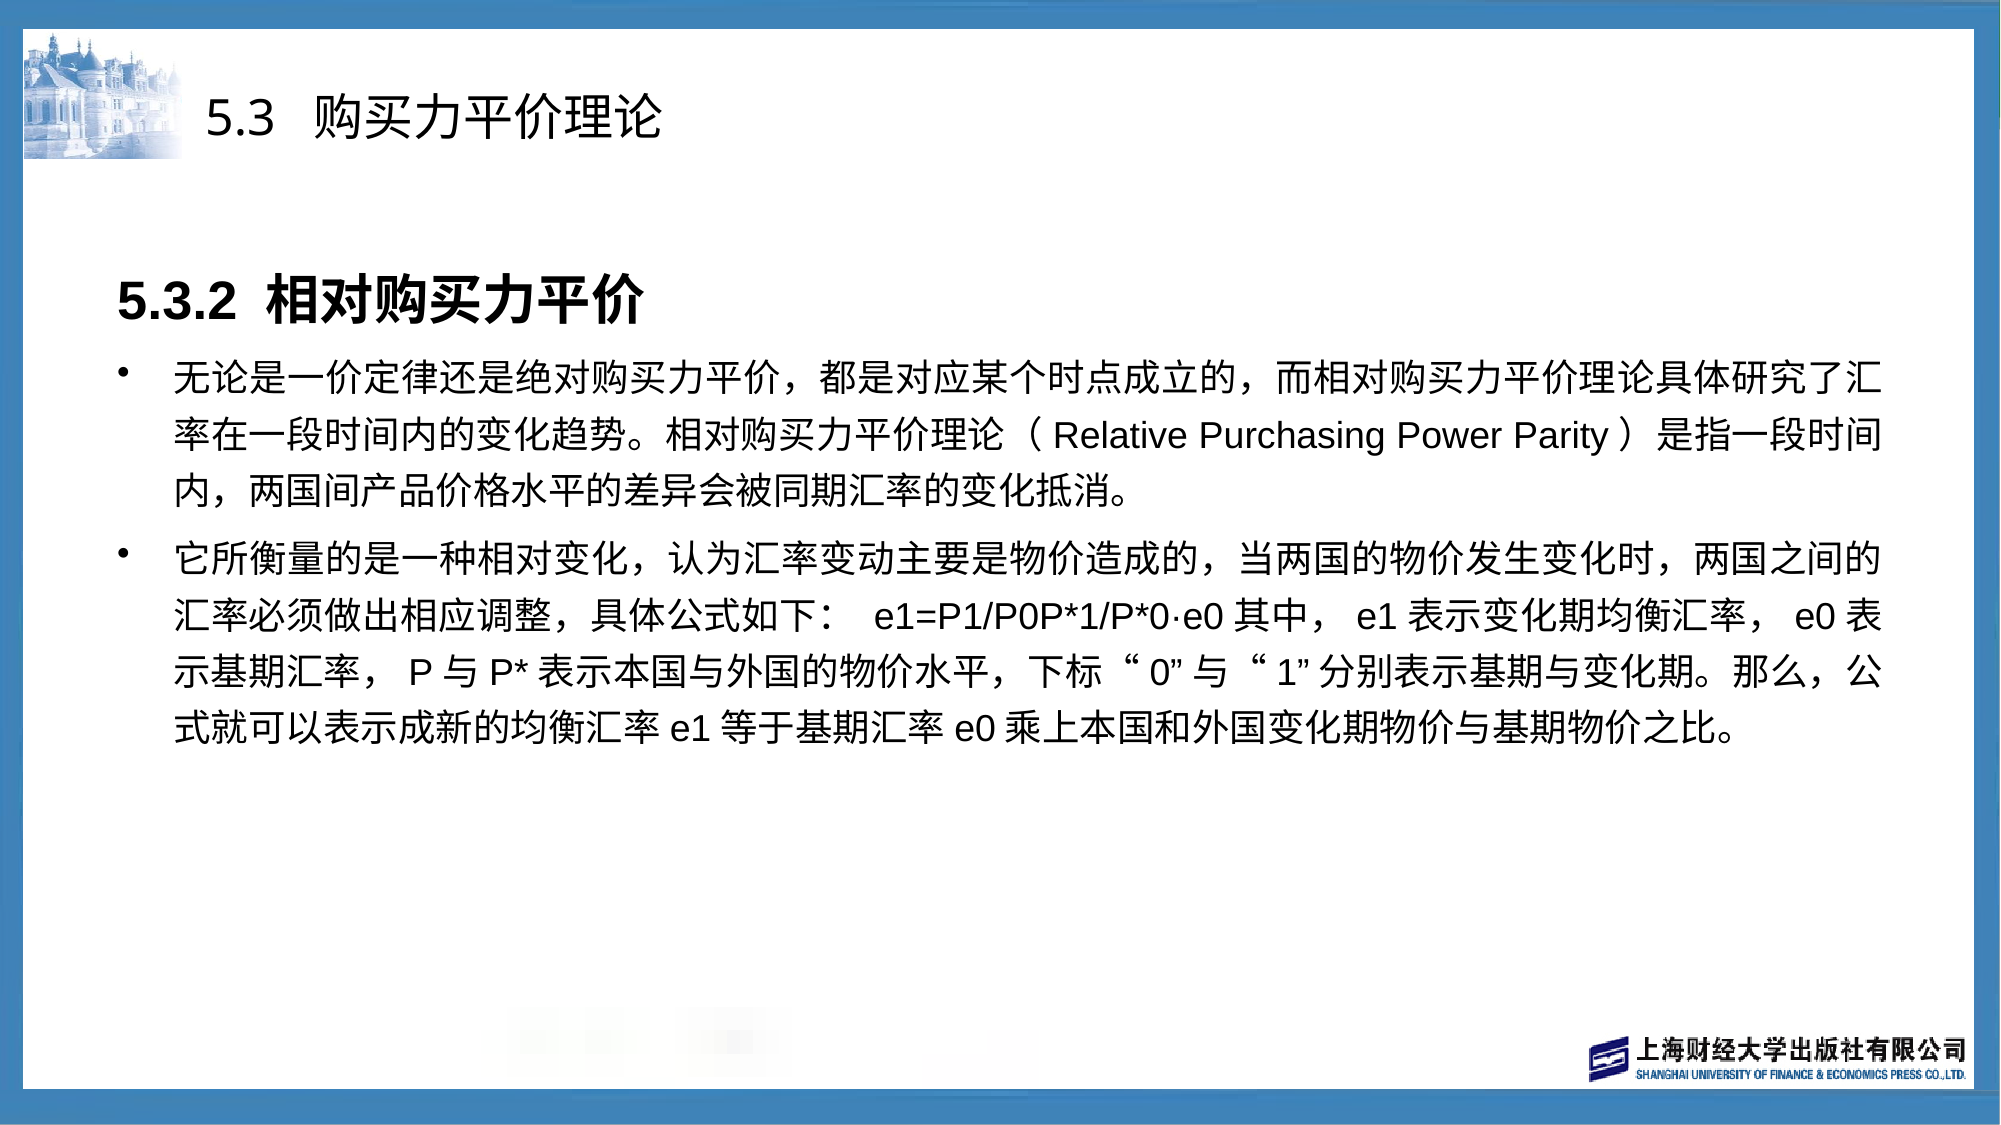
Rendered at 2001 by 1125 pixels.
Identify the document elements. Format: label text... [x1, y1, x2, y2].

list 5.3.2 相对购买力平价 无论是一价定律还是绝对购买力平价，都是对应某个时点成立的，而相对购买力平价理论具体研究了汇率在一段时间内的变化趋势。相对购买力平价理论（Relative Purchasing Power Parity）是指一段时间内，两国间产品价格水平的差异会被同期汇率的变化抵消。 它所衡量的是一种相对变化，认为汇率变动主要是物价造成的，当两国的物价发生变化时，两国之间的汇率必须做出相应调整，具体公式如下： e1=P1/P0P*1/P*0·e0其中，e1表示变化期均衡汇率，e0表示基期汇率，P与P*表示本国与外国的物价水平，下标“0”与“1”分别表示基期与变化期。那么，公式就可以表示成新的均衡汇率e1等于基期汇率e0乘上本国和外国变化期物价与基期物价之比。 [102, 241, 1898, 1065]
picture [0, 0, 2001, 1125]
title 5.3 购买力平价理论 [190, 64, 1547, 168]
